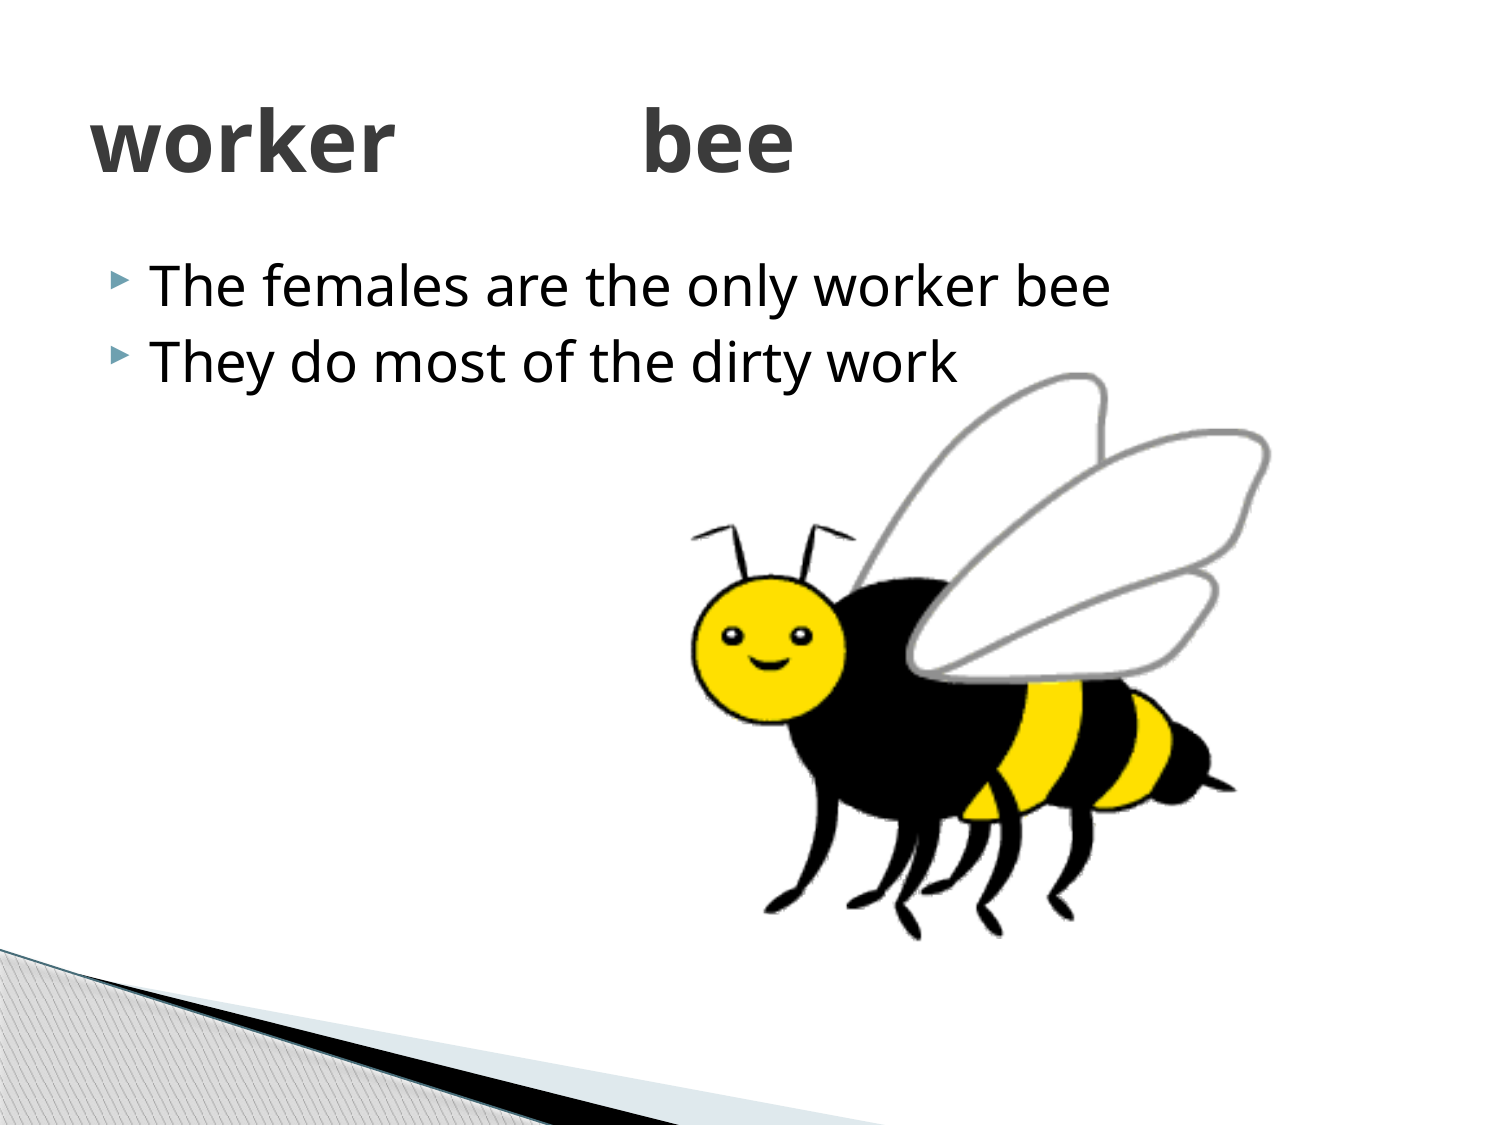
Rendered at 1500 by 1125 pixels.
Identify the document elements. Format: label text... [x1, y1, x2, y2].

title worker bee [75, 45, 1425, 233]
list The females are the only worker bee They do most of the dirty work [75, 243, 431, 986]
picture [437, 124, 1476, 1101]
